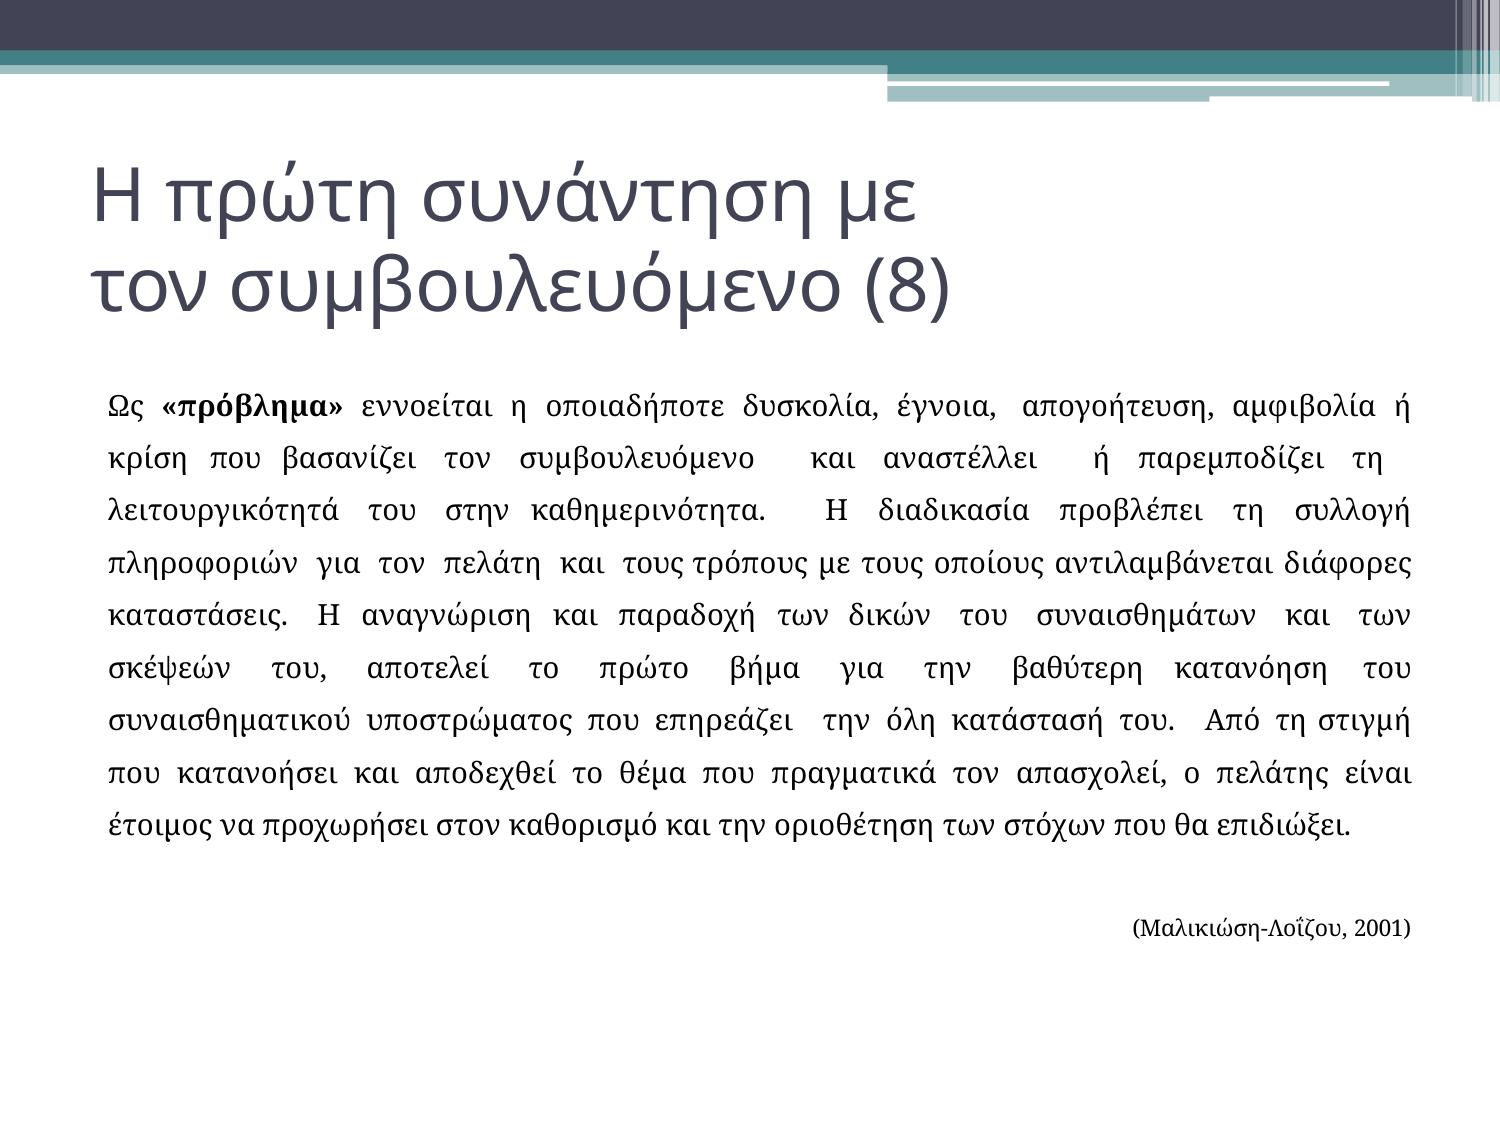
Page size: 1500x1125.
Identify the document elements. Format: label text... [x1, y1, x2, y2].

text_box Ως «πρόβλημα» εννοείται η οποιαδήποτε δυσκολία, έγνοια, απογοήτευση, αμφιβολία ή κρίση που βασανίζει τον συμβουλευόμενο και αναστέλλει ή παρεμποδίζει τη λειτουργικότητά του στην καθημερινότητα. Η διαδικασία προβλέπει τη συλλογή πληροφοριών για τον πελάτη και τους τρόπους με τους οποίους αντιλαμβάνεται διάφορες καταστάσεις. Η αναγνώριση και παραδοχή των δικών του συναισθημάτων και των σκέψεών του, αποτελεί το πρώτο βήμα για την βαθύτερη κατανόηση του συναισθηματικού υποστρώματος που επηρεάζει την όλη κατάστασή του. Από τη στιγμή που κατανοήσει και αποδεχθεί το θέμα που πραγματικά τον απασχολεί, ο πελάτης είναι έτοιμος να προχωρήσει στον καθορισμό και την οριοθέτηση των στόχων που θα επιδιώξει. (Μαλικιώση-Λοΐζου, 2001) [105, 367, 1413, 942]
title Η πρώτη συνάντηση με τον συμβουλευόμενο (8) [87, 144, 999, 335]
